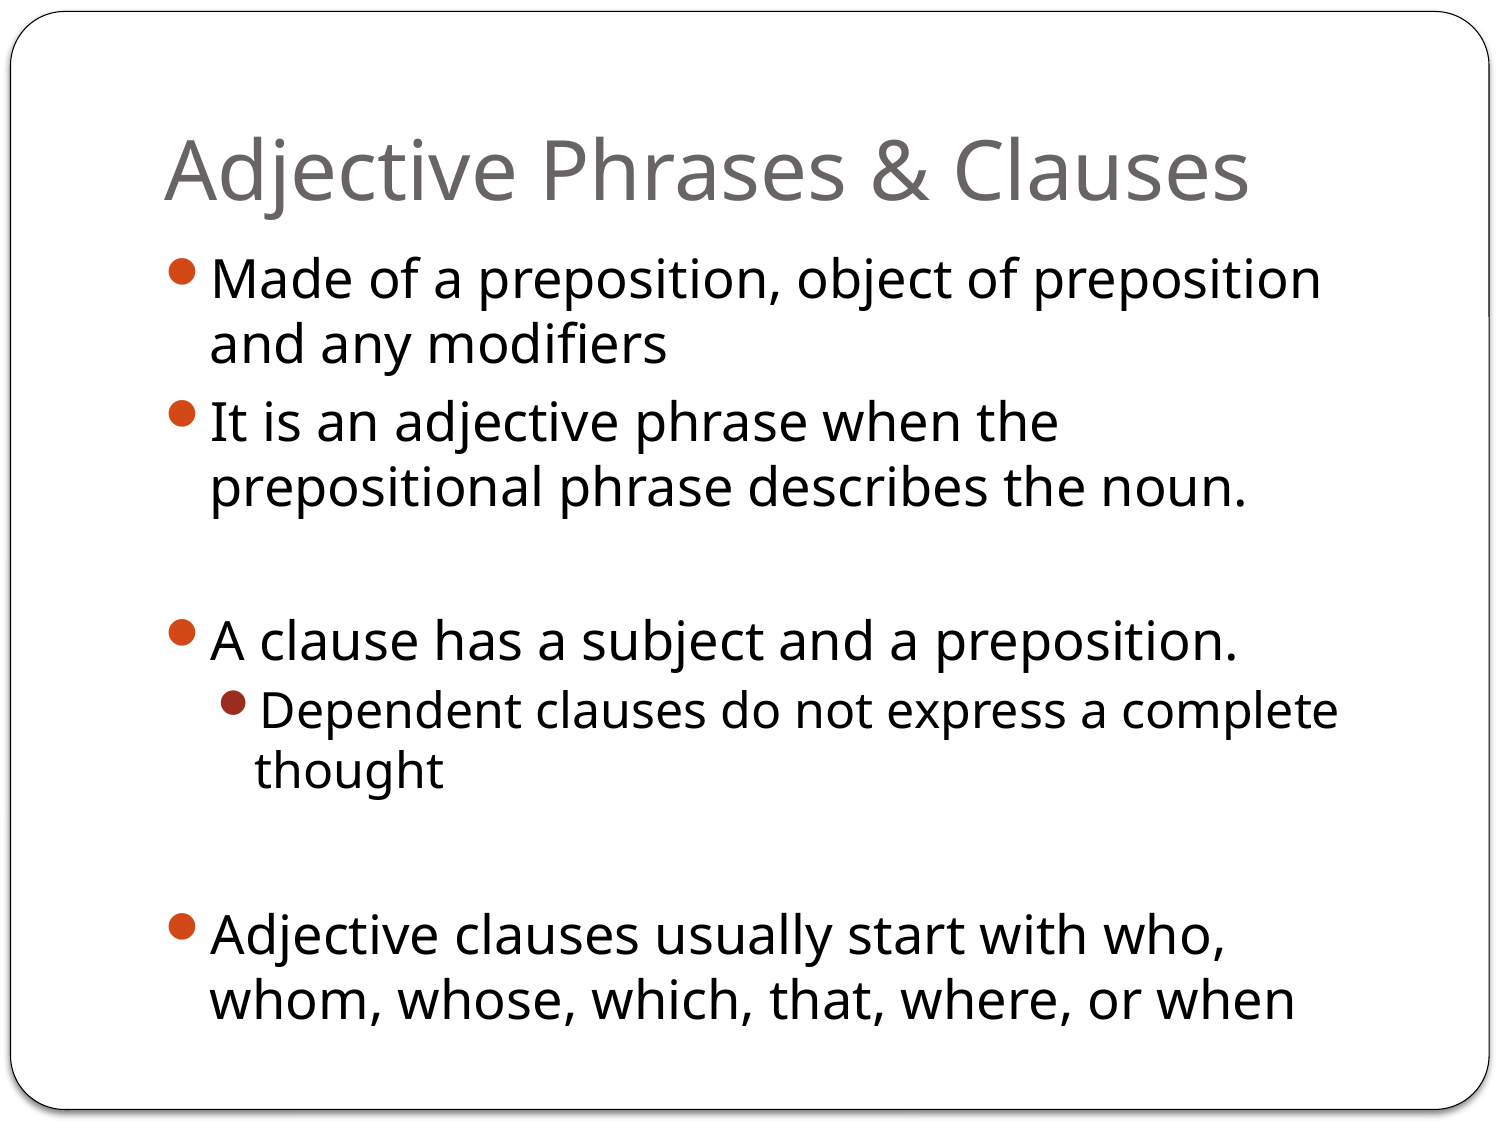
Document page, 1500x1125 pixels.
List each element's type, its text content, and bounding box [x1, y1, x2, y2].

list Made of a preposition, object of preposition and any modifiers It is an adjective phrase when the prepositional phrase describes the noun. A clause has a subject and a preposition. Dependent clauses do not express a complete thought Adjective clauses usually start with who, whom, whose, which, that, where, or when [150, 237, 1425, 988]
title Adjective Phrases & Clauses [150, 45, 1425, 233]
